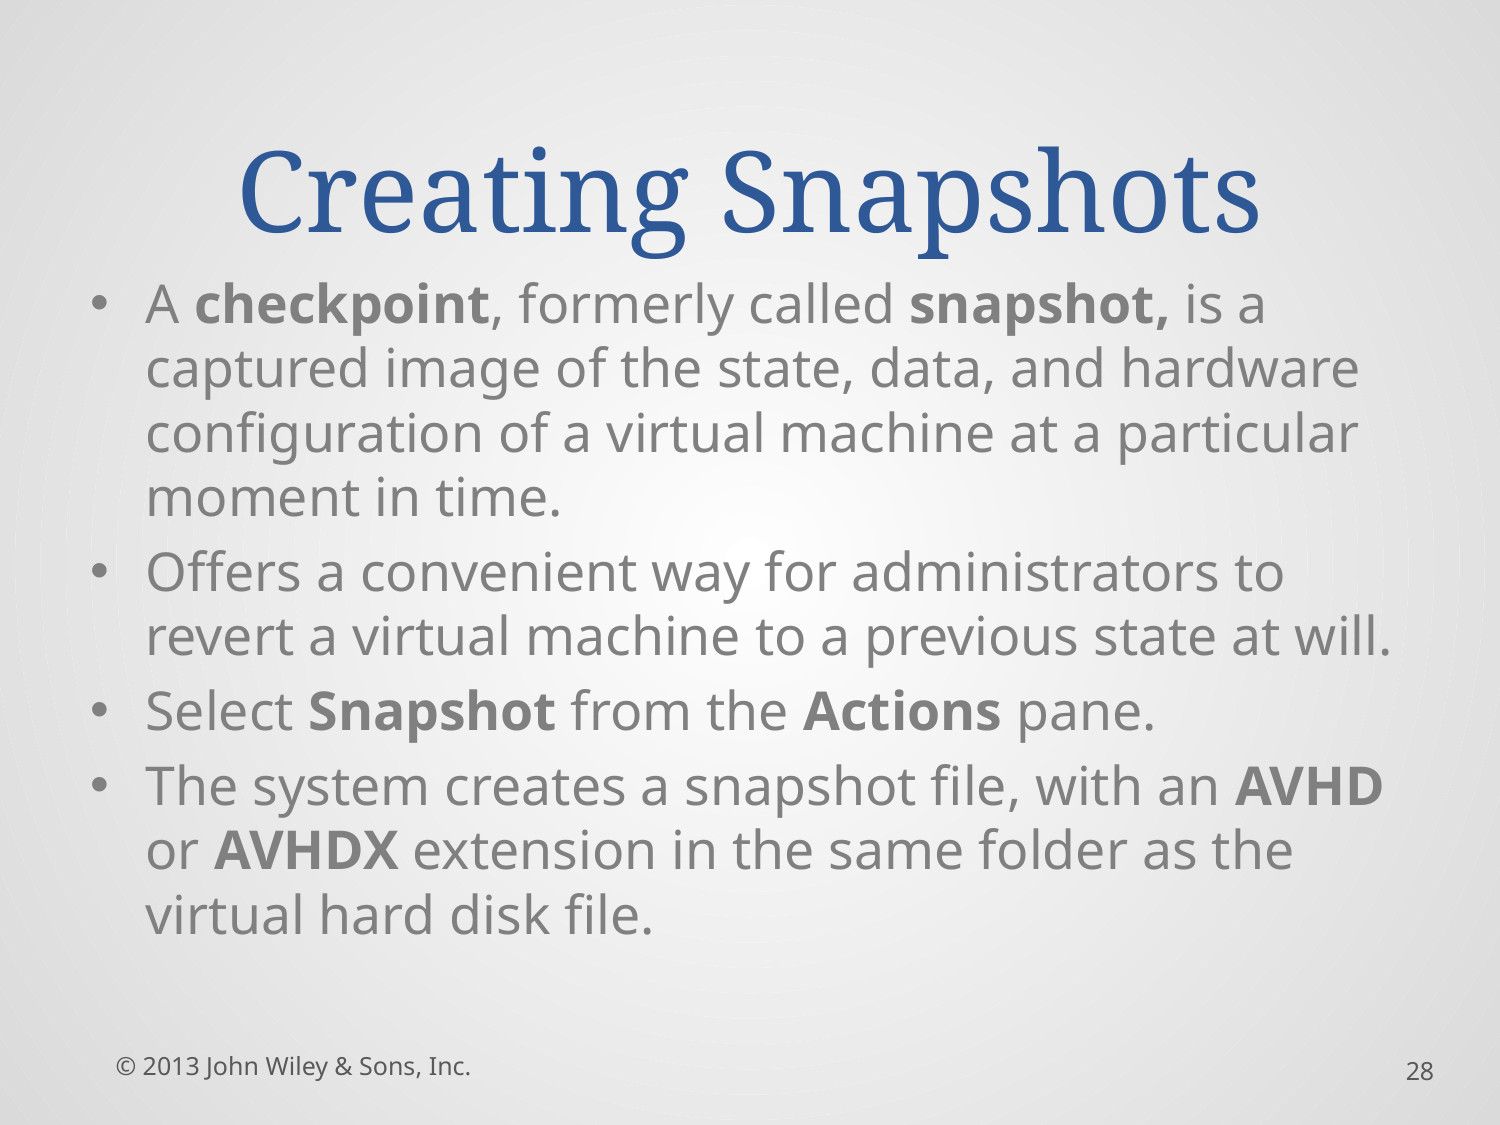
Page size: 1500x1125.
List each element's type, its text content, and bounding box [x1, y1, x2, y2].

footer © 2013 John Wiley & Sons, Inc. [108, 1037, 576, 1098]
slide_number 28 [1401, 1042, 1494, 1103]
title Creating Snapshots [75, 0, 1425, 262]
list A checkpoint, formerly called snapshot, is a captured image of the state, data, and hardware configuration of a virtual machine at a particular moment in time. Offers a convenient way for administrators to revert a virtual machine to a previous state at will. Select Snapshot from the Actions pane. The system creates a snapshot file, with an AVHD or AVHDX extension in the same folder as the virtual hard disk file. [75, 262, 1425, 1005]
